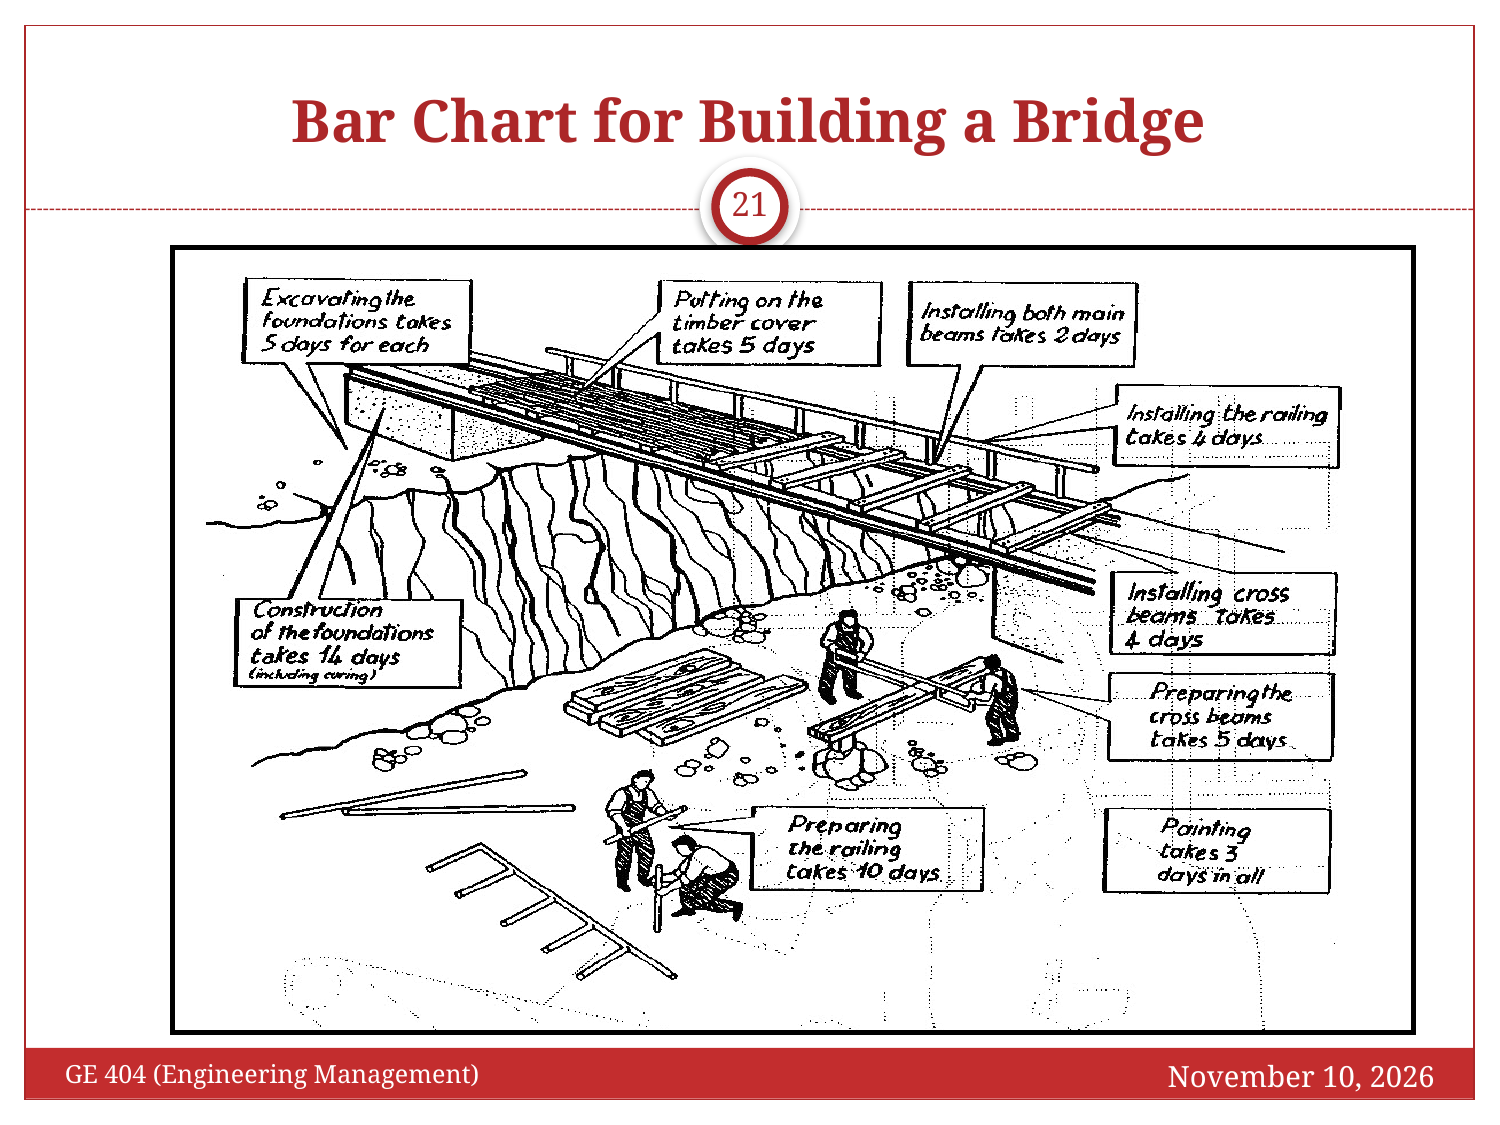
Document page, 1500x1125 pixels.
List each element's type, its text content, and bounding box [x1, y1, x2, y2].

picture [174, 249, 1412, 1031]
slide_number 21 [712, 169, 788, 243]
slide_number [950, 1050, 1450, 1111]
footer GE 404 (Engineering Management) [50, 1051, 638, 1112]
title Bar Chart for Building a Bridge [49, 37, 1450, 162]
